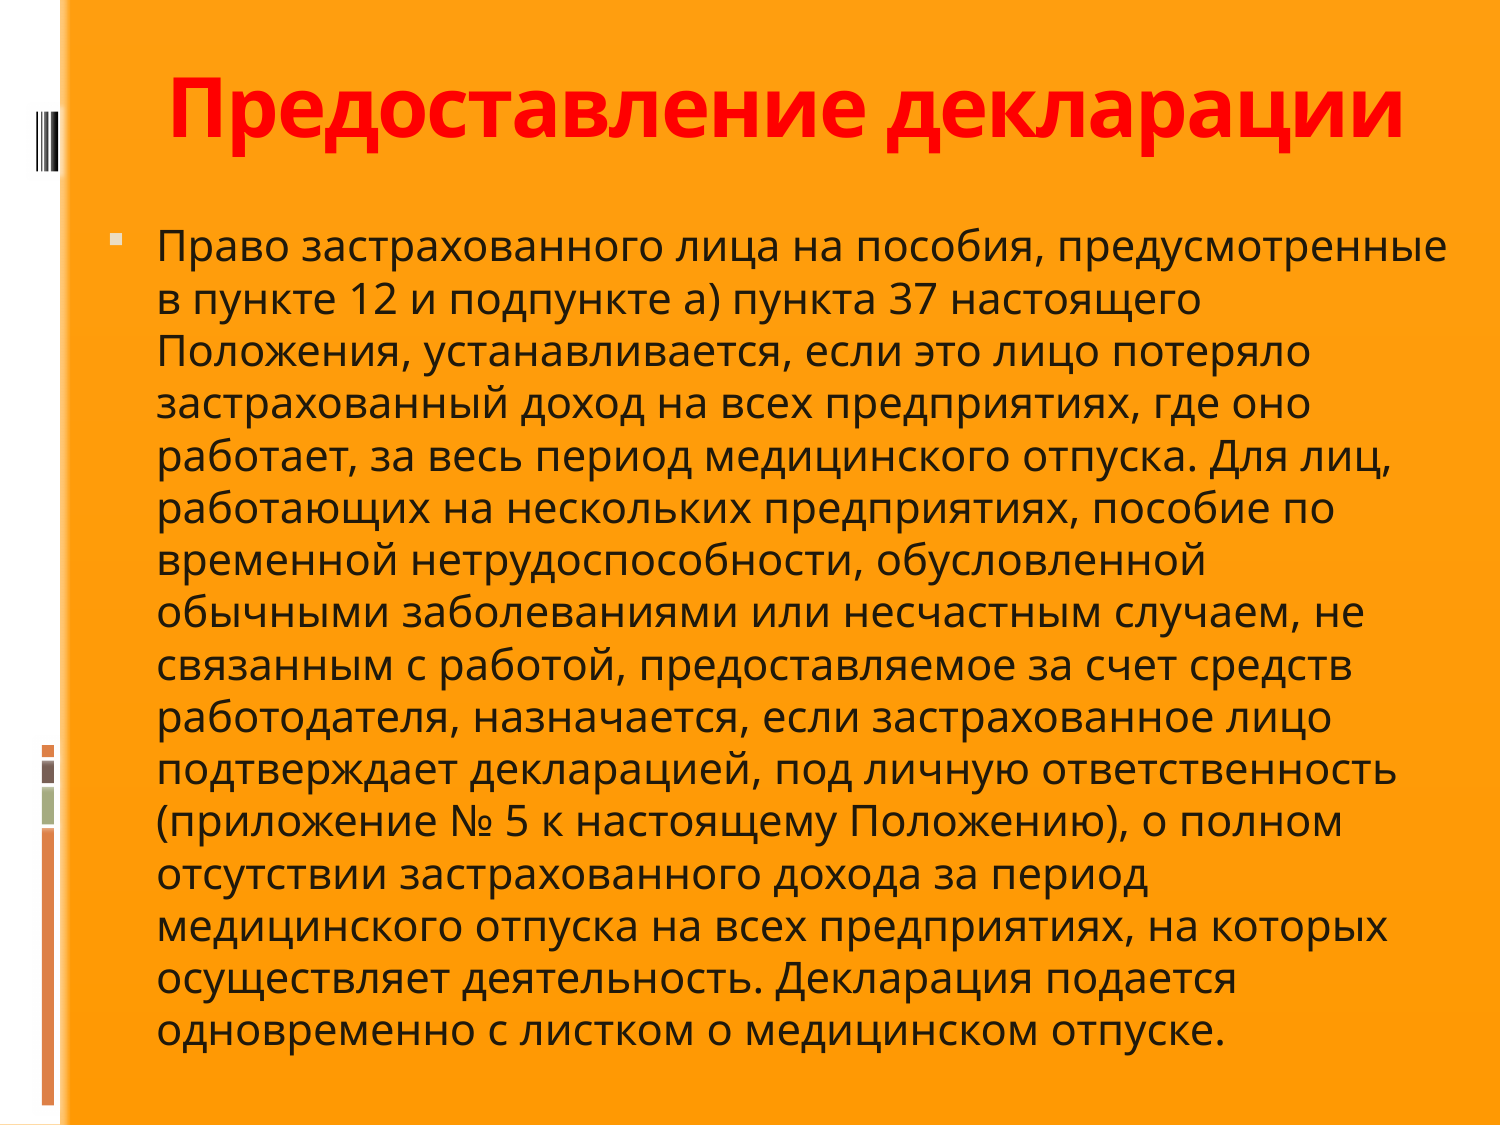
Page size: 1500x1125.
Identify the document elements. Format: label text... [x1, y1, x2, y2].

title Предоставление декларации [150, 46, 1425, 188]
list Право застрахованного лица на пособия, предусмотренные в пункте 12 и подпункте а) пункта 37 настоящего Положения, устанавливается, если это лицо потеряло застрахованный доход на всех предприятиях, где оно работает, за весь период медицинского отпуска. Для лиц, работающих на нескольких предприятиях, пособие по временной нетрудоспособности, обусловленной обычными заболеваниями или несчастным случаем, не связанным с работой, предоставляемое за счет средств работодателя, назначается, если застрахованное лицо подтверждает декларацией, под личную ответственность (приложение № 5 к настоящему Положению), о полном отсутствии застрахованного дохода за период медицинского отпуска на всех предприятиях, на которых осуществляет деятельность. Декларация подается одновременно с листком о медицинском отпуске. [82, 210, 1465, 1090]
